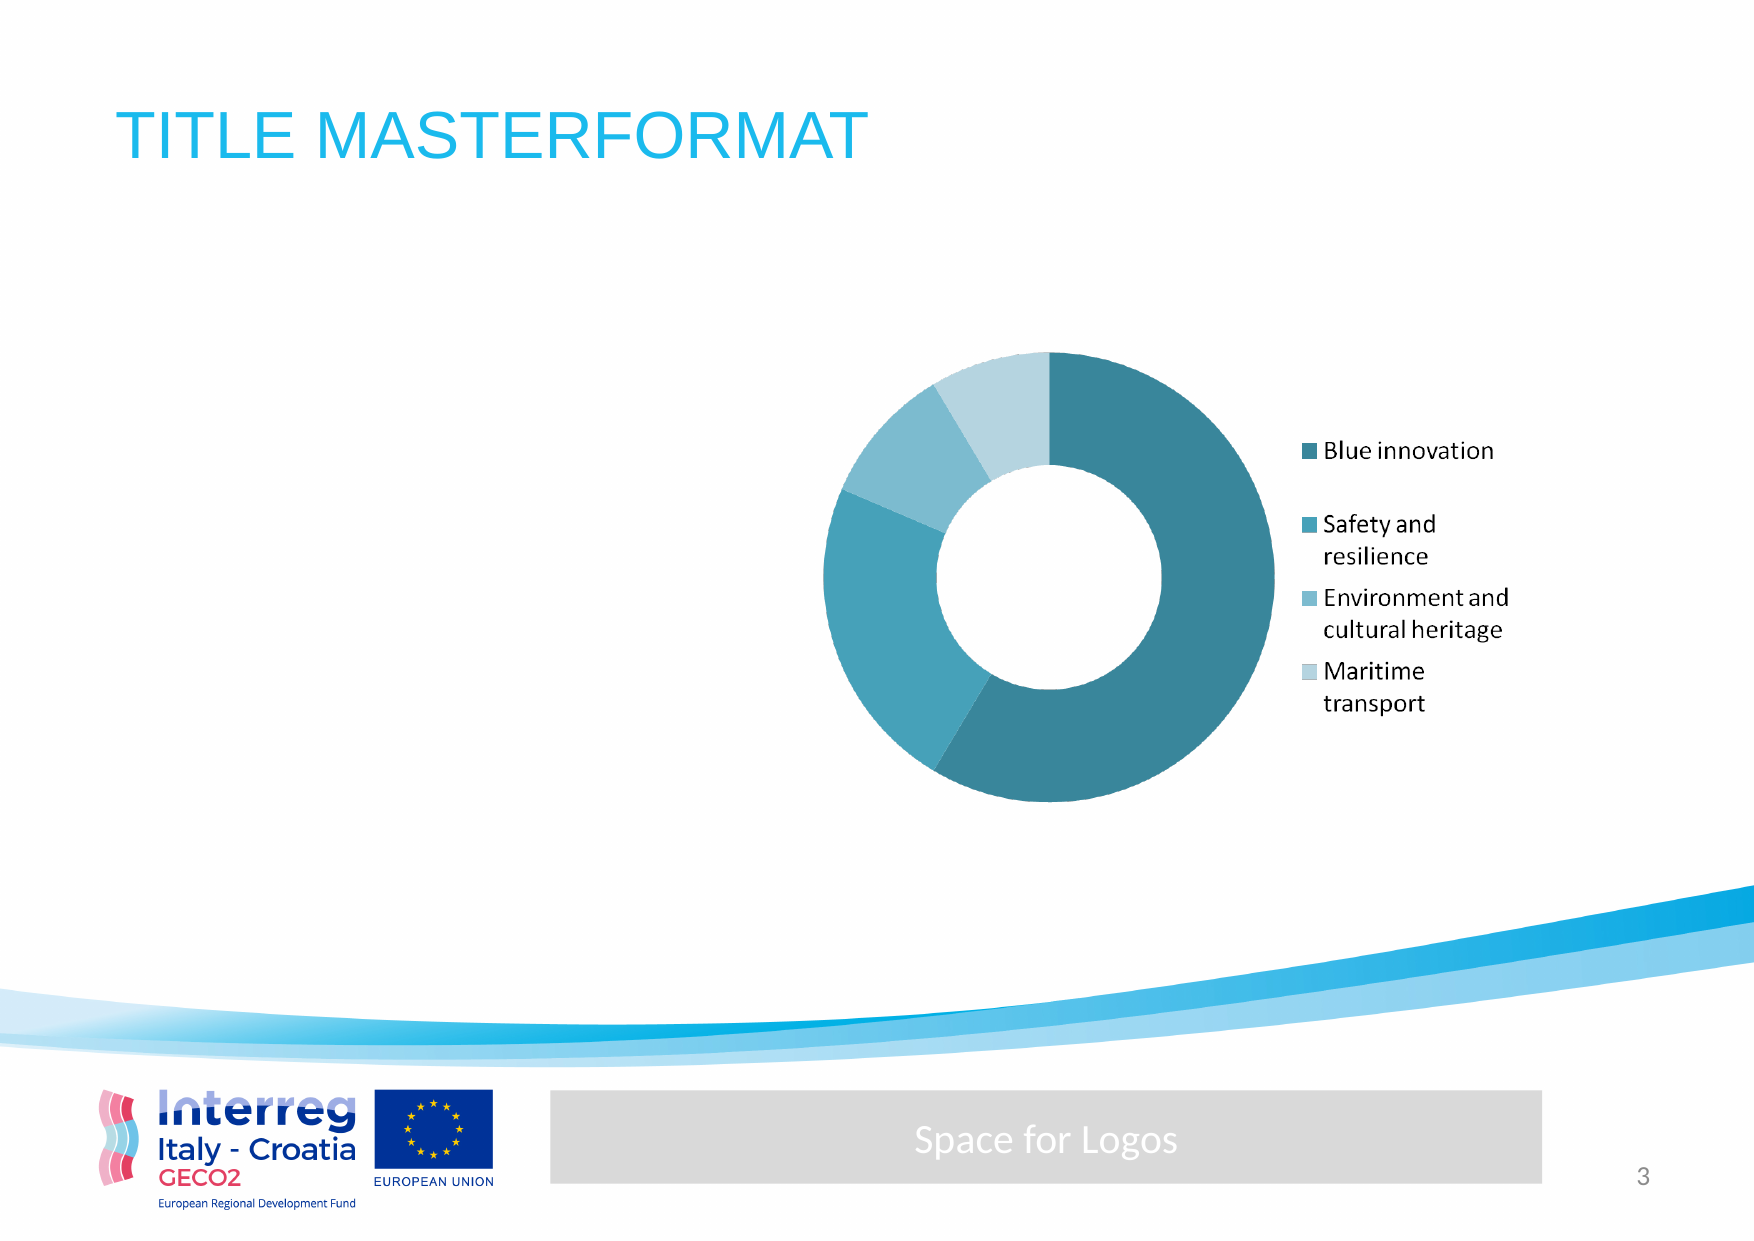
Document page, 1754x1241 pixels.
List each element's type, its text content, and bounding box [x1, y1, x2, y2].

slide_number 3 [1607, 1141, 1666, 1208]
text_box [801, 315, 1530, 839]
text_box TITLE MASTERFORMAT [97, 83, 1656, 181]
text_box Space for Logos [549, 1089, 1543, 1185]
picture [0, 0, 1754, 1241]
